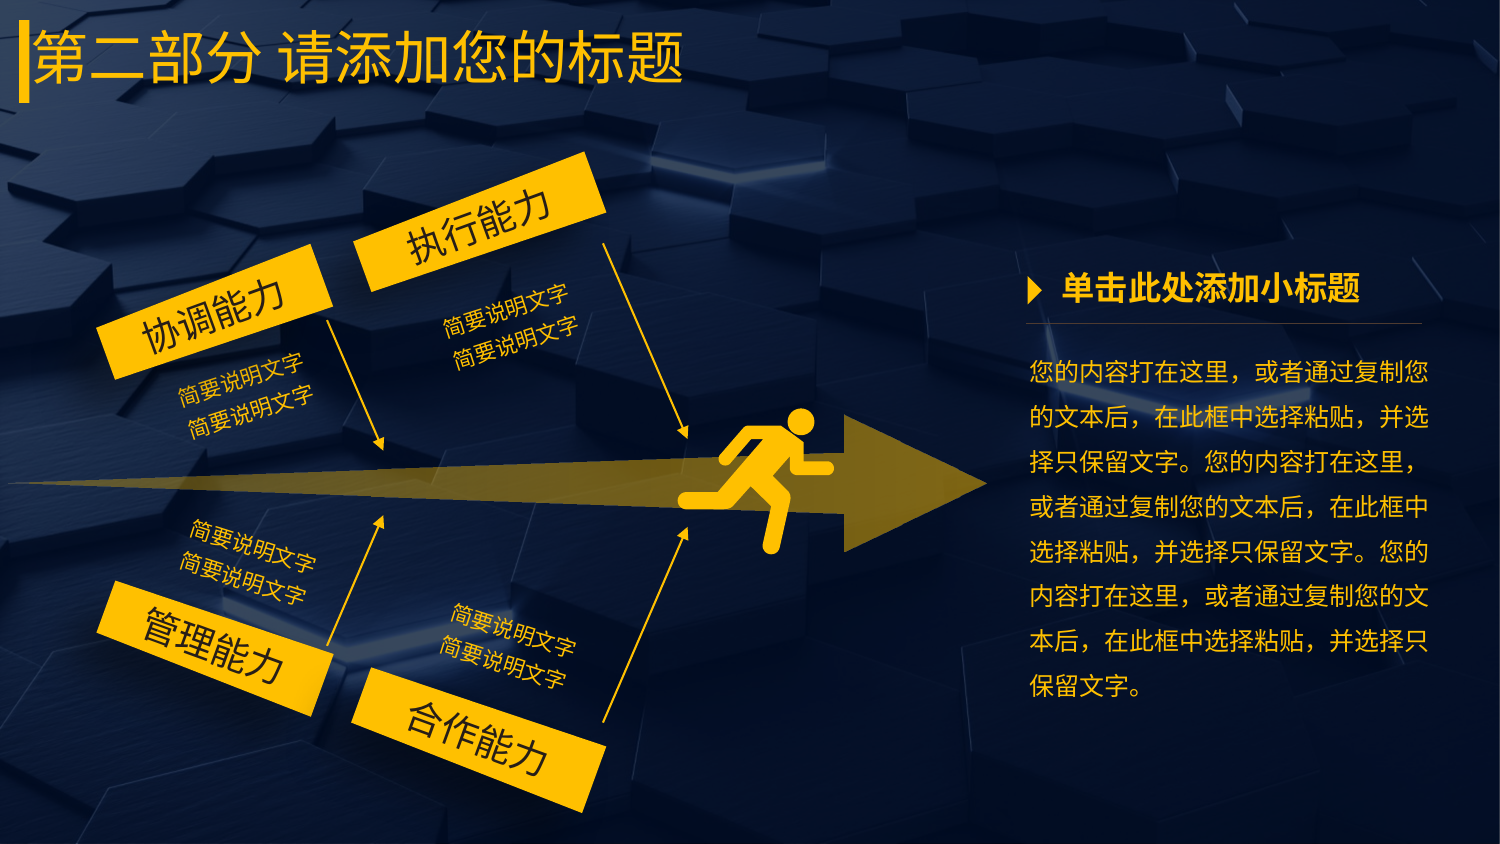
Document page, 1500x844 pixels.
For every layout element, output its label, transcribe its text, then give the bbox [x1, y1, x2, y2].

title 第二部分 请添加您的标题 [15, 20, 1247, 93]
text_box [774, 412, 989, 554]
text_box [602, 242, 688, 440]
text_box 简要说明文字 简要说明文字 [388, 527, 597, 715]
text_box [6, 453, 750, 510]
text_box 协调能力 [94, 241, 336, 382]
text_box 简要说明文字 简要说明文字 [131, 488, 321, 643]
text_box 执行能力 [351, 149, 609, 295]
text_box 您的内容打在这里，或者通过复制您的文本后，在此框中选择粘贴，并选择只保留文字。您的内容打在这里，或者通过复制您的文本后，在此框中选择粘贴，并选择只保留文字。您的内容打在这里，或者通过复制您的文本后，在此框中选择粘贴，并选择只保留文字。 [1018, 335, 1459, 707]
text_box [677, 408, 834, 555]
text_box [1027, 259, 1379, 316]
text_box [685, 487, 770, 514]
text_box 简要说明文字 简要说明文字 [389, 251, 597, 439]
text_box 合作能力 [349, 665, 609, 816]
text_box 管理能力 [94, 578, 336, 716]
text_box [602, 526, 688, 723]
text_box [326, 319, 384, 451]
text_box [326, 514, 384, 647]
text_box 简要说明文字 简要说明文字 [143, 353, 321, 478]
